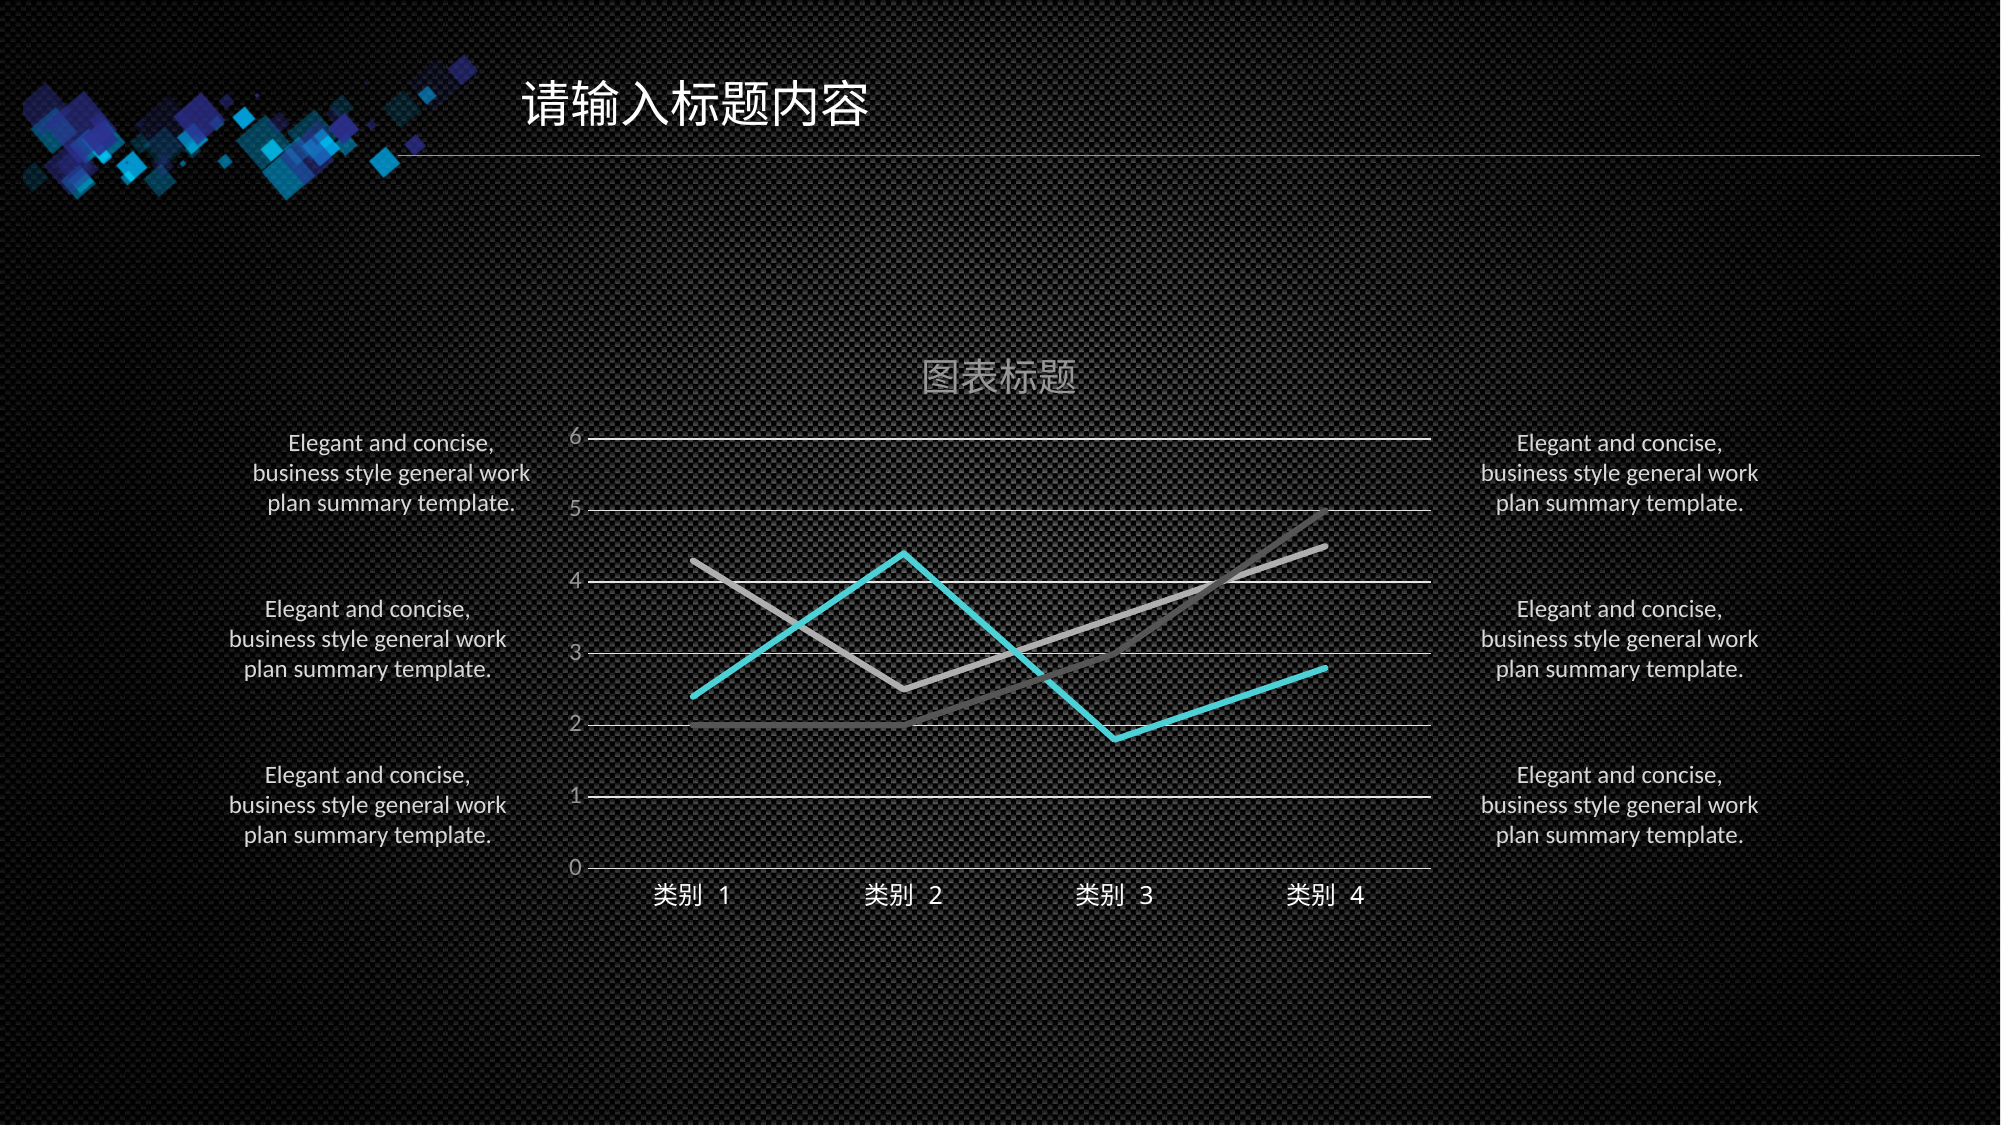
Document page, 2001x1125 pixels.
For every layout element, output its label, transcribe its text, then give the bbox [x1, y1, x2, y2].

text_box Elegant and concise, business style general work plan summary template. [1460, 419, 1780, 524]
chart [551, 314, 1449, 925]
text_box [23, 48, 1981, 209]
text_box Elegant and concise, business style general work plan summary template. [1460, 751, 1780, 857]
picture [0, 0, 2001, 1125]
text_box Elegant and concise, business style general work plan summary template. [208, 751, 528, 857]
text_box Elegant and concise, business style general work plan summary template. [232, 419, 551, 524]
text_box Elegant and concise, business style general work plan summary template. [1460, 585, 1780, 690]
text_box Elegant and concise, business style general work plan summary template. [208, 585, 528, 690]
